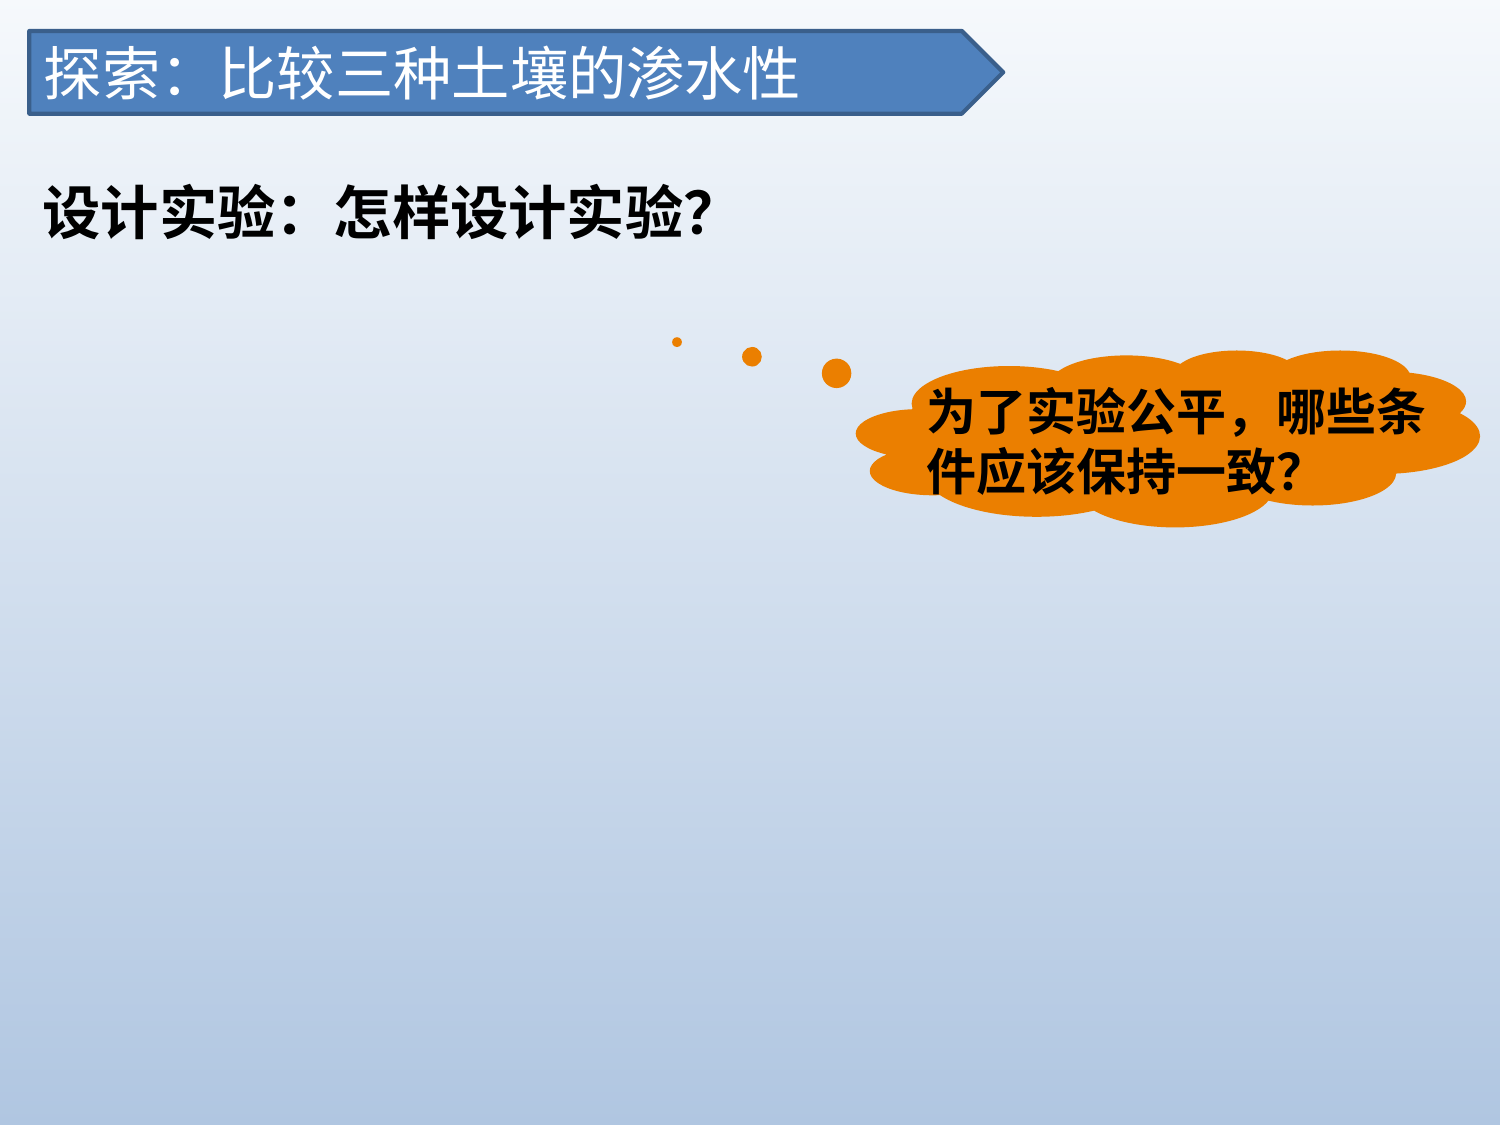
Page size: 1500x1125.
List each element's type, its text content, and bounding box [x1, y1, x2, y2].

text_box 设计实验：怎样设计实验？ [27, 133, 1280, 254]
text_box 探索：比较三种土壤的渗水性 [27, 28, 1006, 116]
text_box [855, 349, 1481, 527]
